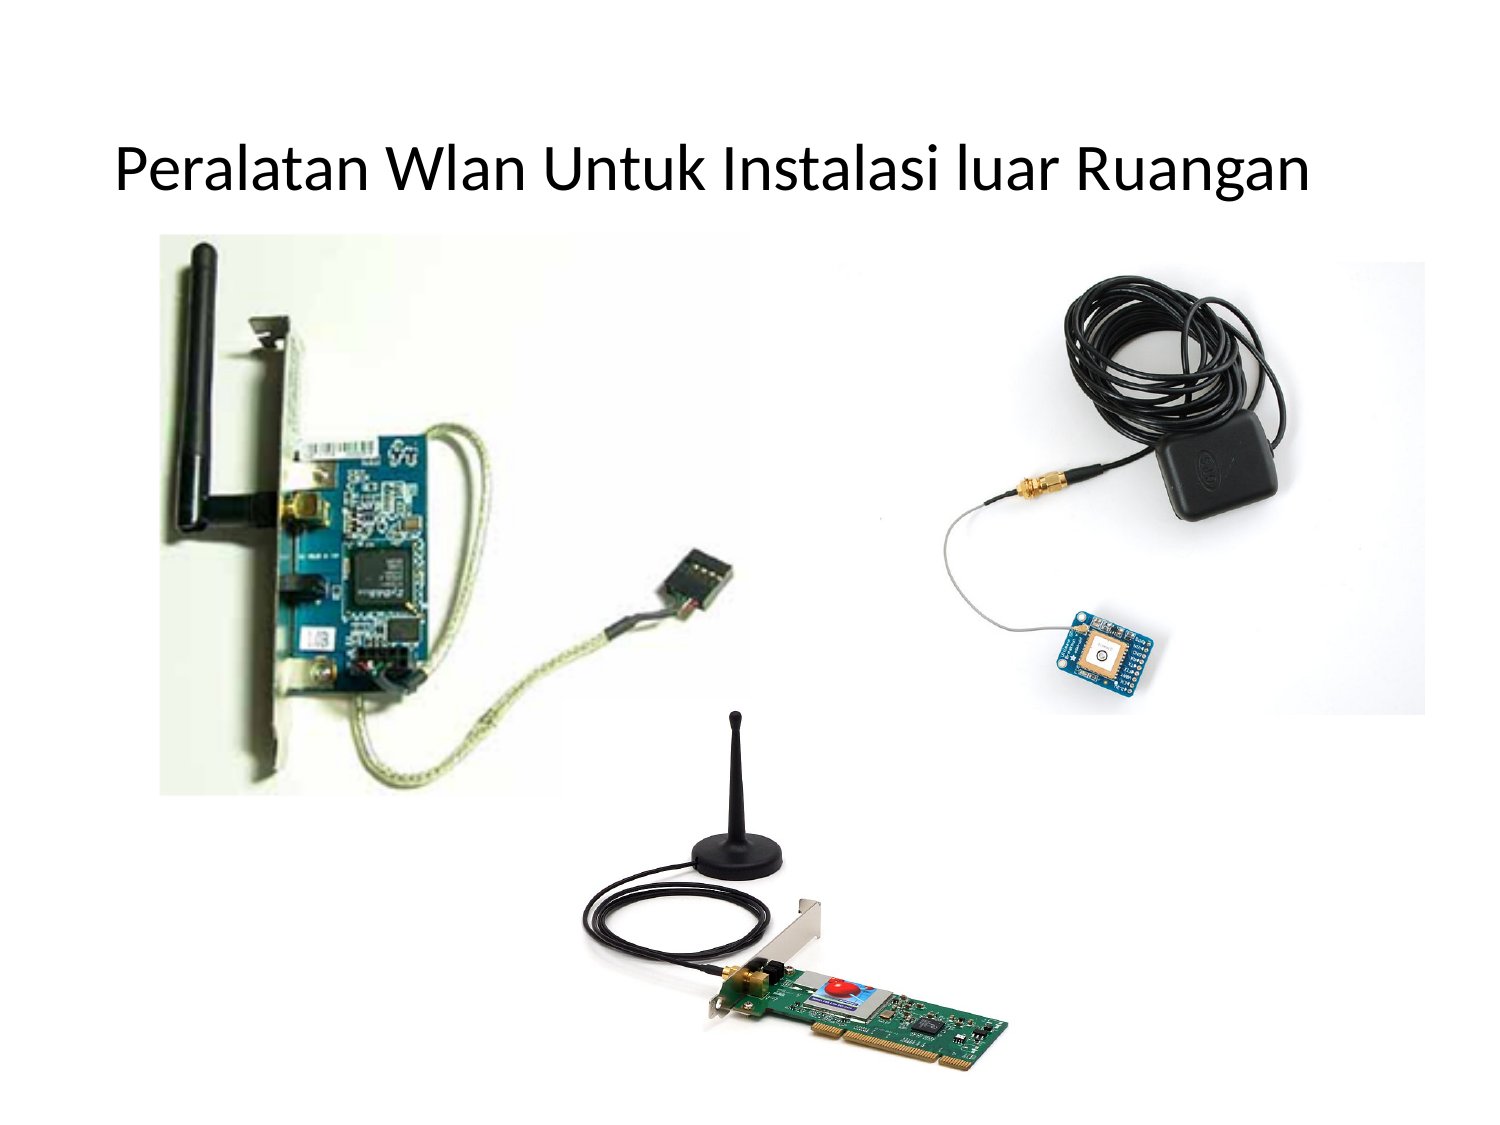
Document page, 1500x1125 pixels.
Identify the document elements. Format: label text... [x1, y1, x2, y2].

text_box Peralatan Wlan Untuk Instalasi luar Ruangan [99, 70, 1450, 258]
picture [124, 224, 1426, 1089]
